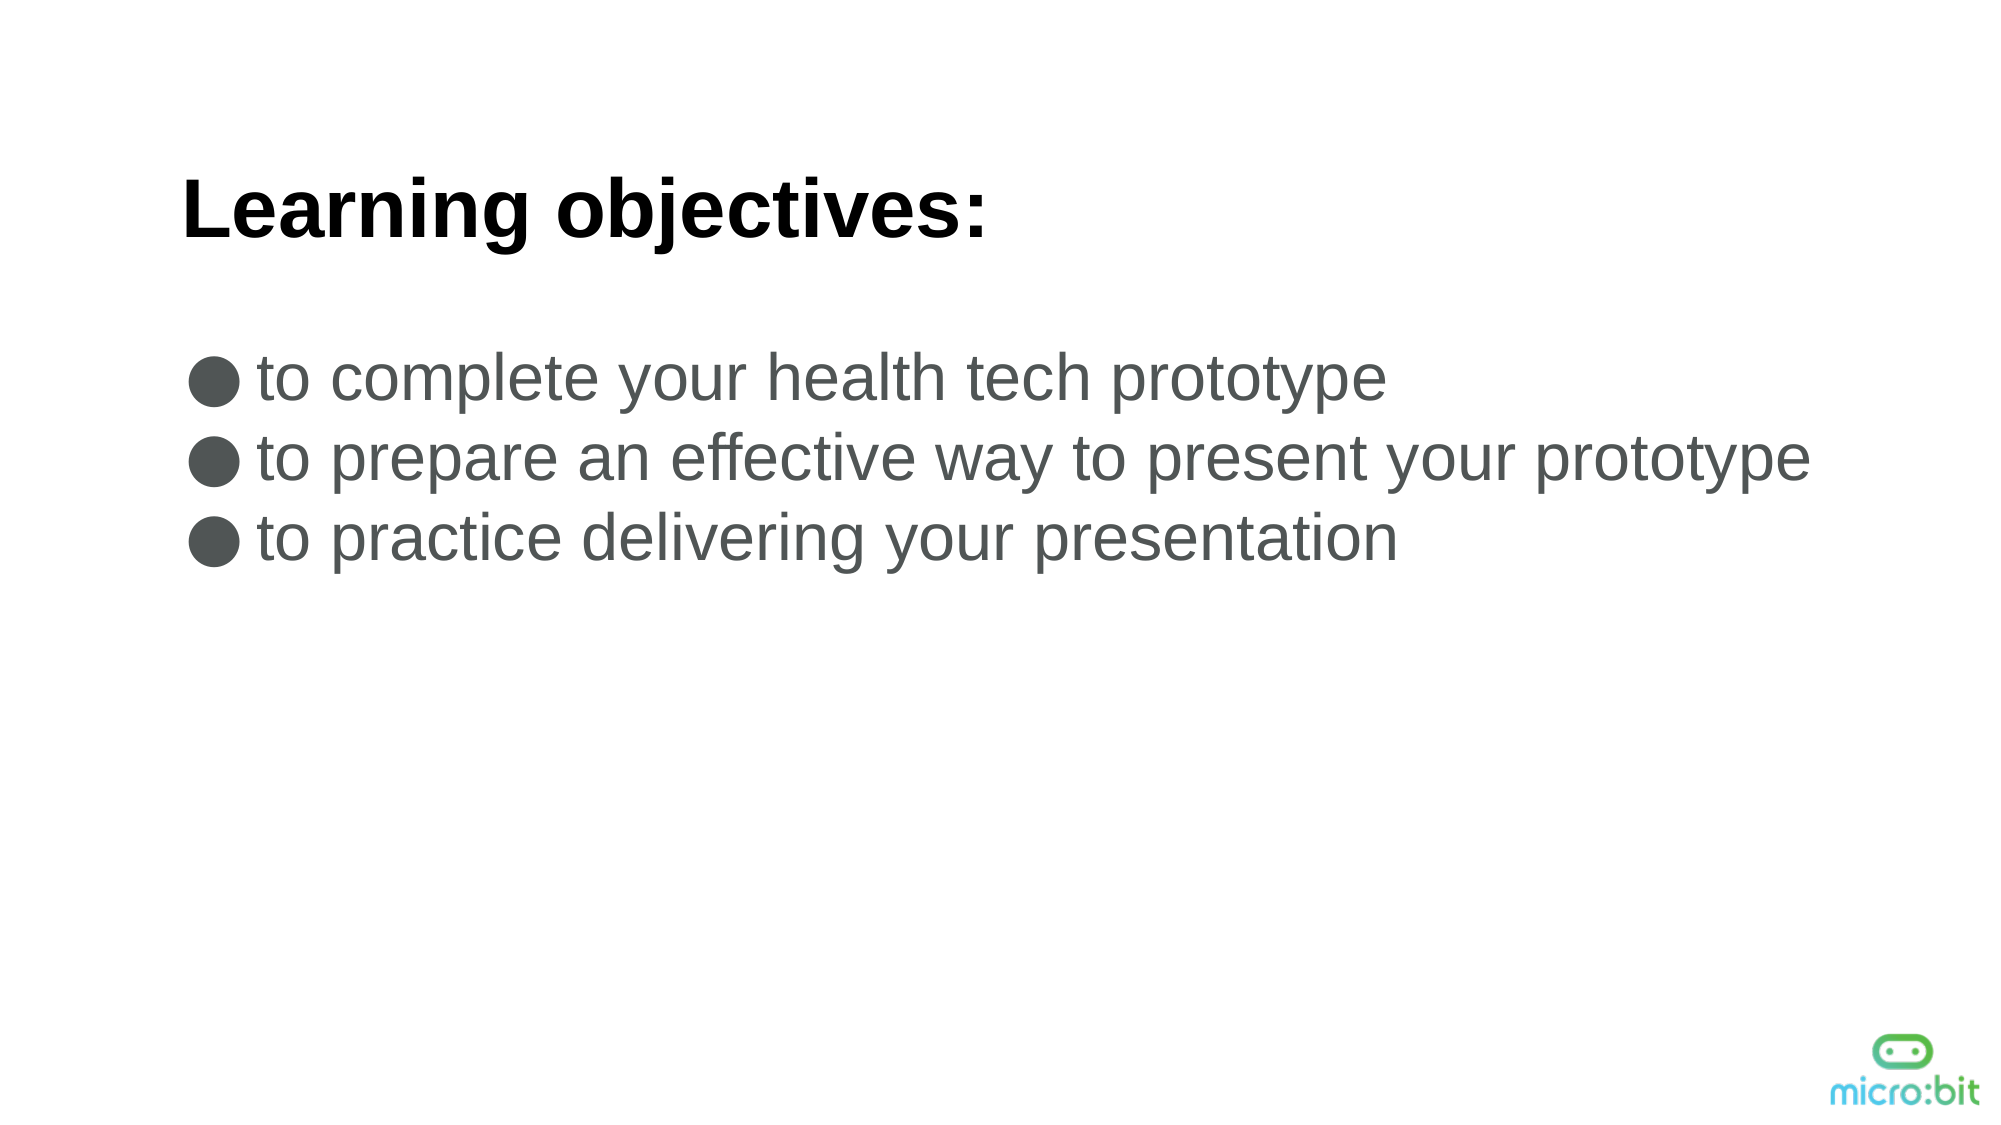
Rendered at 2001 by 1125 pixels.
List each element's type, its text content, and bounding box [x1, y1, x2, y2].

text_box Learning objectives: to complete your health tech prototype to prepare an effective way to present your prototype to practice delivering your presentation [166, 60, 1918, 884]
picture [1830, 1029, 1980, 1106]
